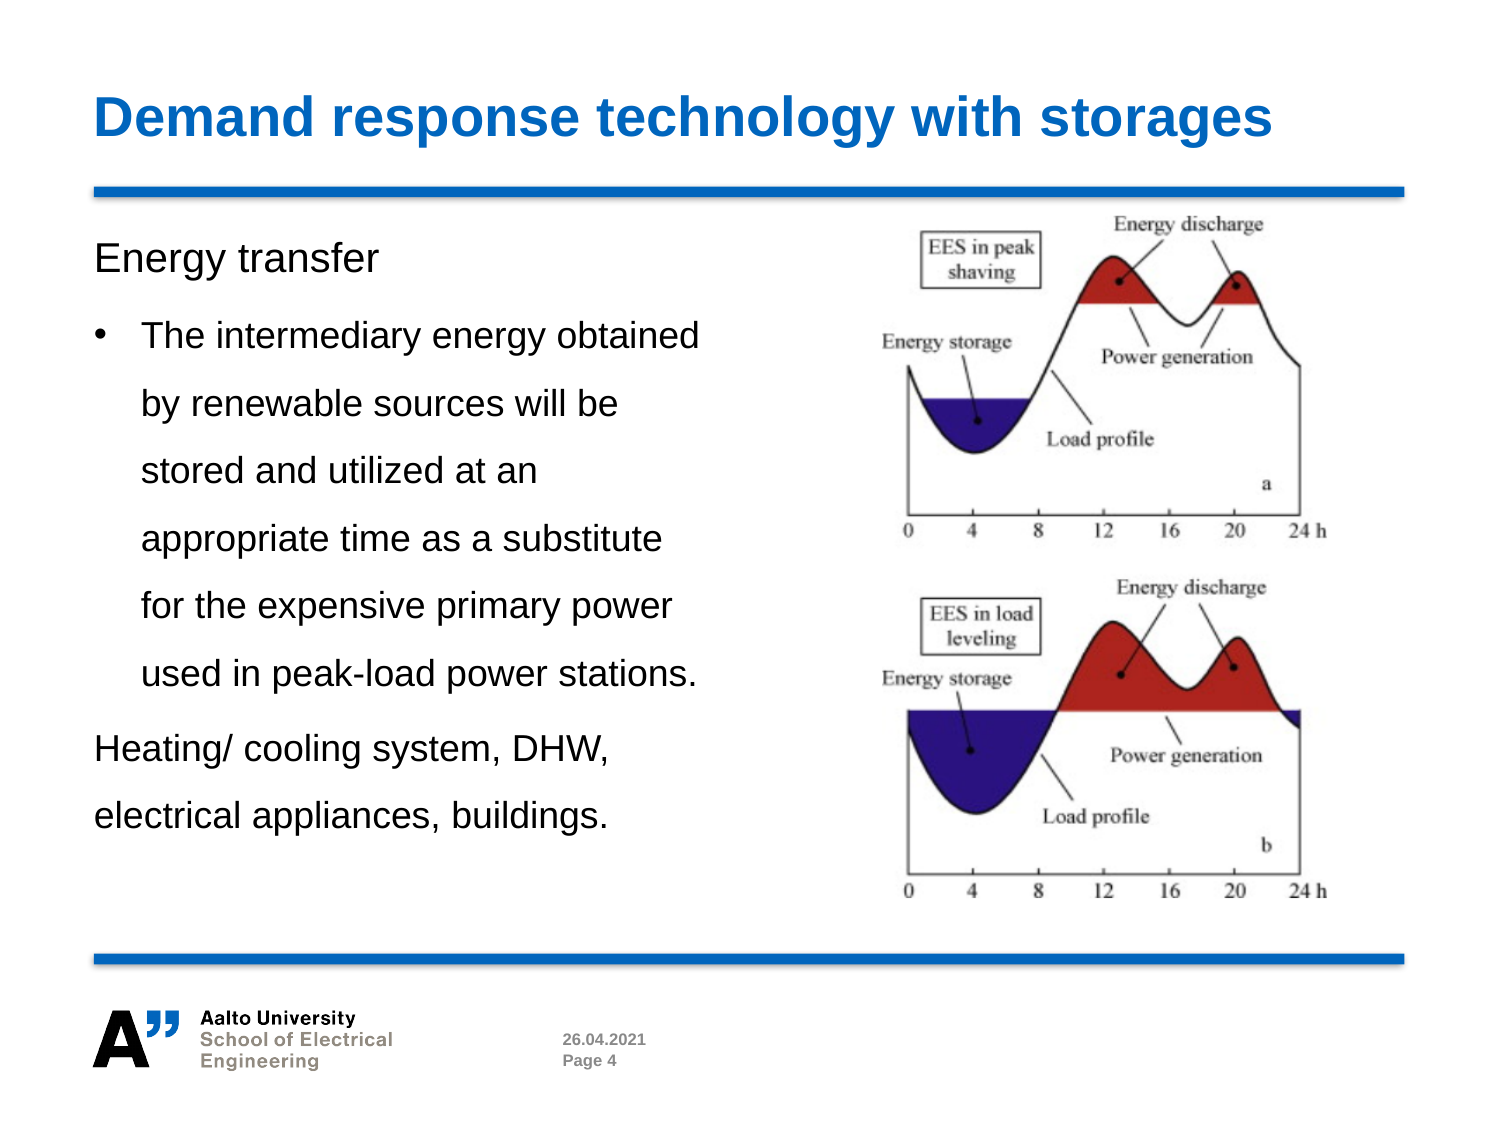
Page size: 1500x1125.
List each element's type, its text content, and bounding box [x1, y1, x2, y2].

title Demand response technology with storages [93, 80, 1369, 228]
list Energy transfer The intermediary energy obtained by renewable sources will be stored and utilized at an appropriate time as a substitute for the expensive primary power used in peak-load power stations. Heating/ cooling system, DHW, electrical appliances, buildings. [93, 245, 710, 925]
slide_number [562, 1029, 816, 1050]
slide_number Page 4 [562, 1050, 816, 1071]
picture [866, 207, 1349, 918]
picture [35, 953, 449, 1125]
